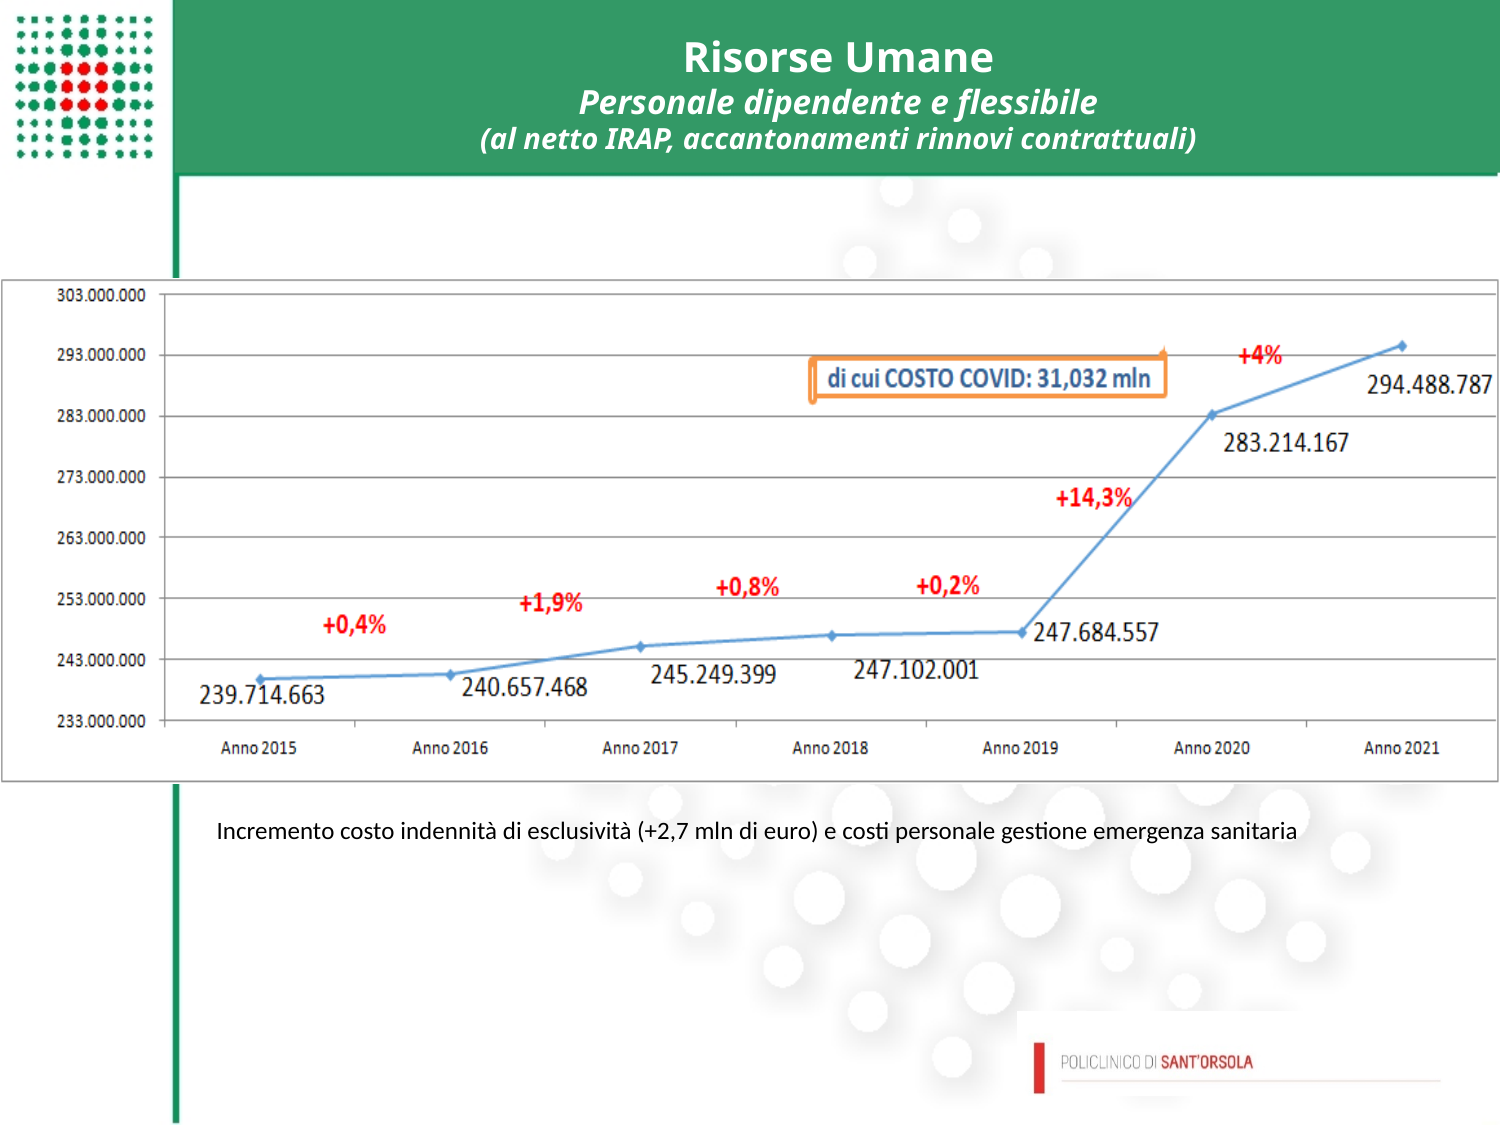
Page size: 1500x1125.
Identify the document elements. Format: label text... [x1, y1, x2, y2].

text_box Incremento costo indennità di esclusività (+2,7 mln di euro) e costi personale gestione emergenza sanitaria [201, 806, 1466, 852]
text_box Risorse Umane Personale dipendente e flessibile (al netto IRAP, accantonamenti rinnovi contrattuali) [206, 23, 1471, 163]
picture [0, 0, 1500, 1125]
